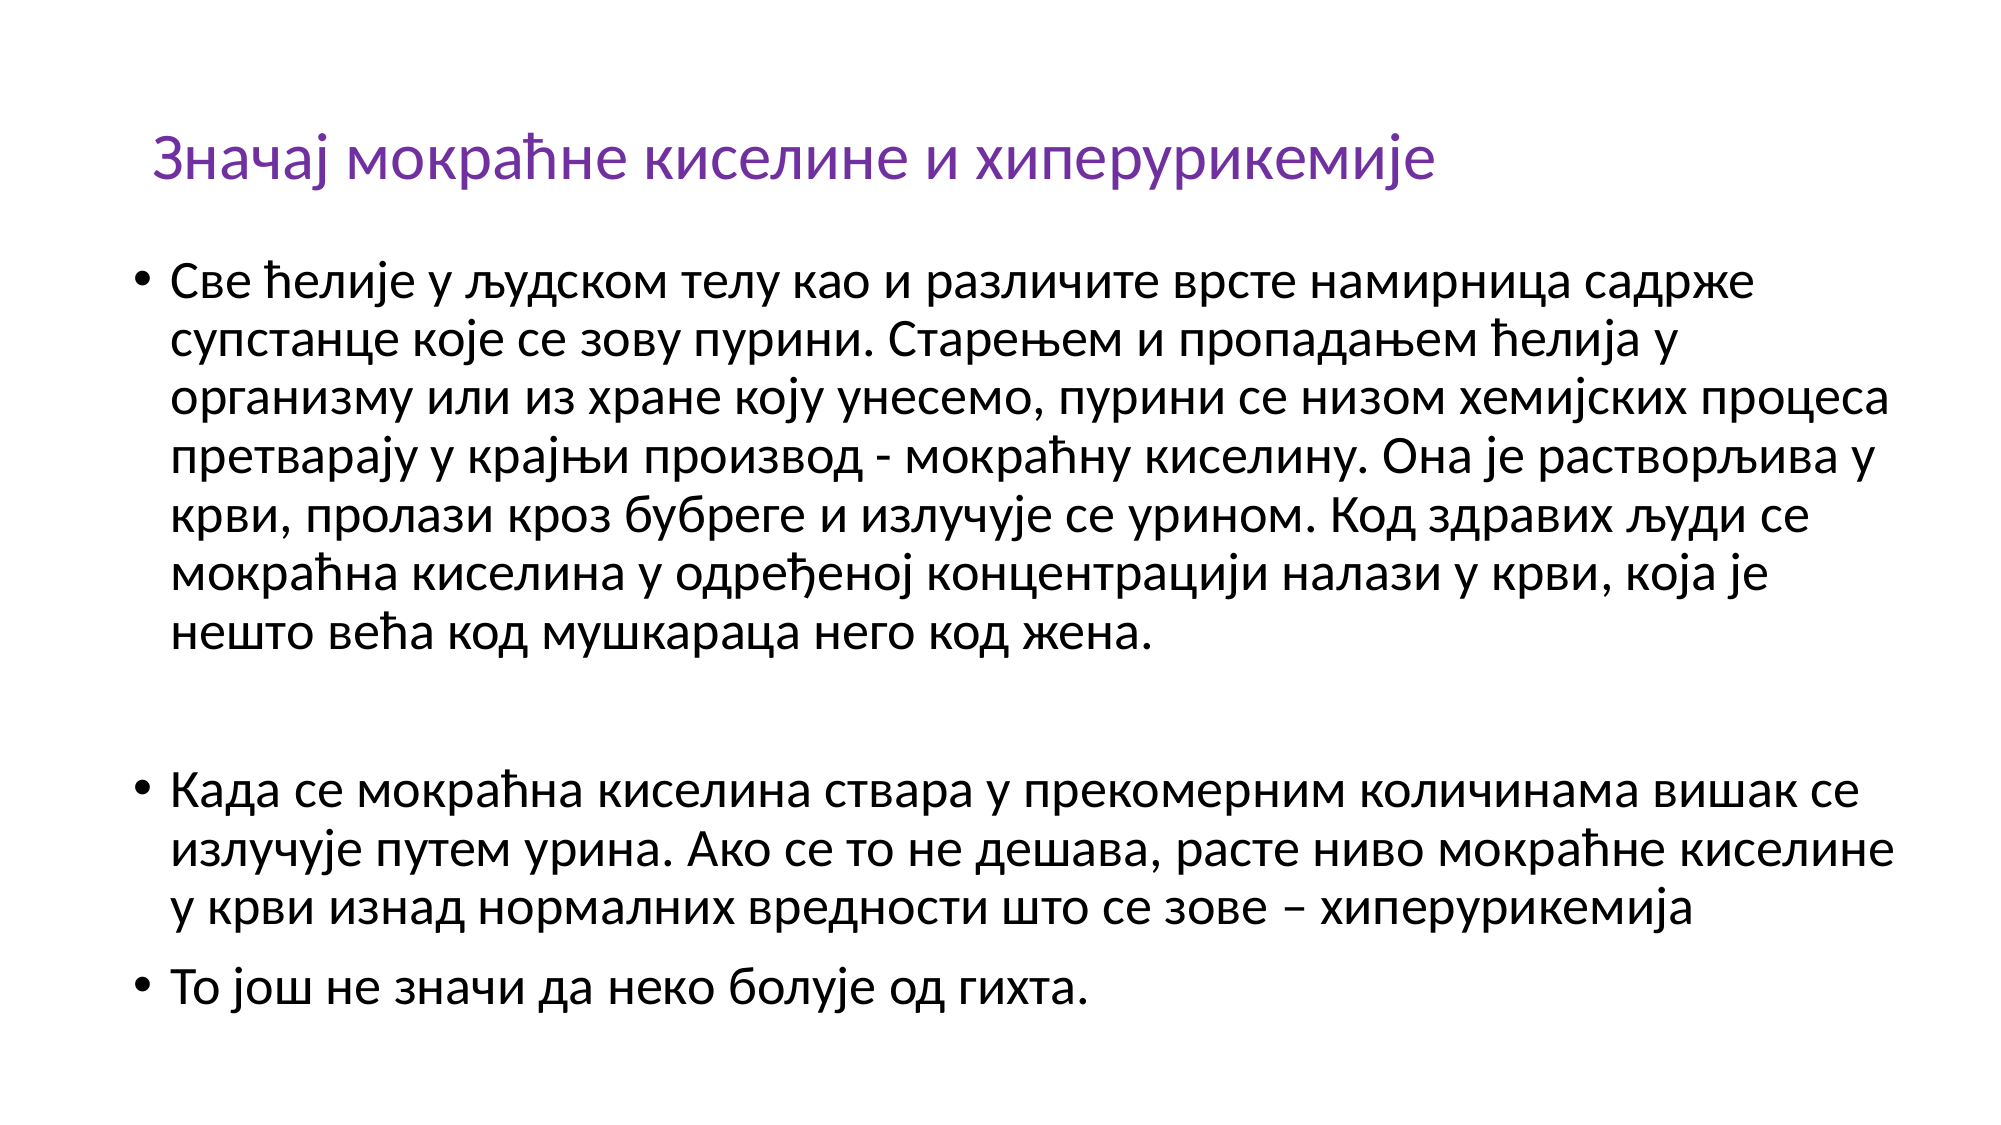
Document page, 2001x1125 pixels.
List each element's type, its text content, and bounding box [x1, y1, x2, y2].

title Значај мокраћне киселине и хиперурикемије [137, 48, 1863, 243]
list Све ћелије у људском телу као и различите врсте намирница садрже супстанце које се зову пурини. Старењем и пропадањем ћелија у организму или из хране коју унесемо, пурини се низом хемијских процеса претварају у крајњи производ - мокраћну киселину. Она је растворљива у крви, пролази кроз бубреге и излучује се урином. Код здравих људи се мокраћна киселина у одређеној концентрацији налази у крви, која је нешто већа код мушкараца него код жена. Када се мокраћна киселина ствара у прекомерним количинама вишак се излучује путем урина. Ако се то не дешава, расте ниво мокраћне киселине у крви изнад нормалних вредности што се зове – хиперурикемија То још не значи да неко болује од гихта. [118, 243, 1920, 1030]
